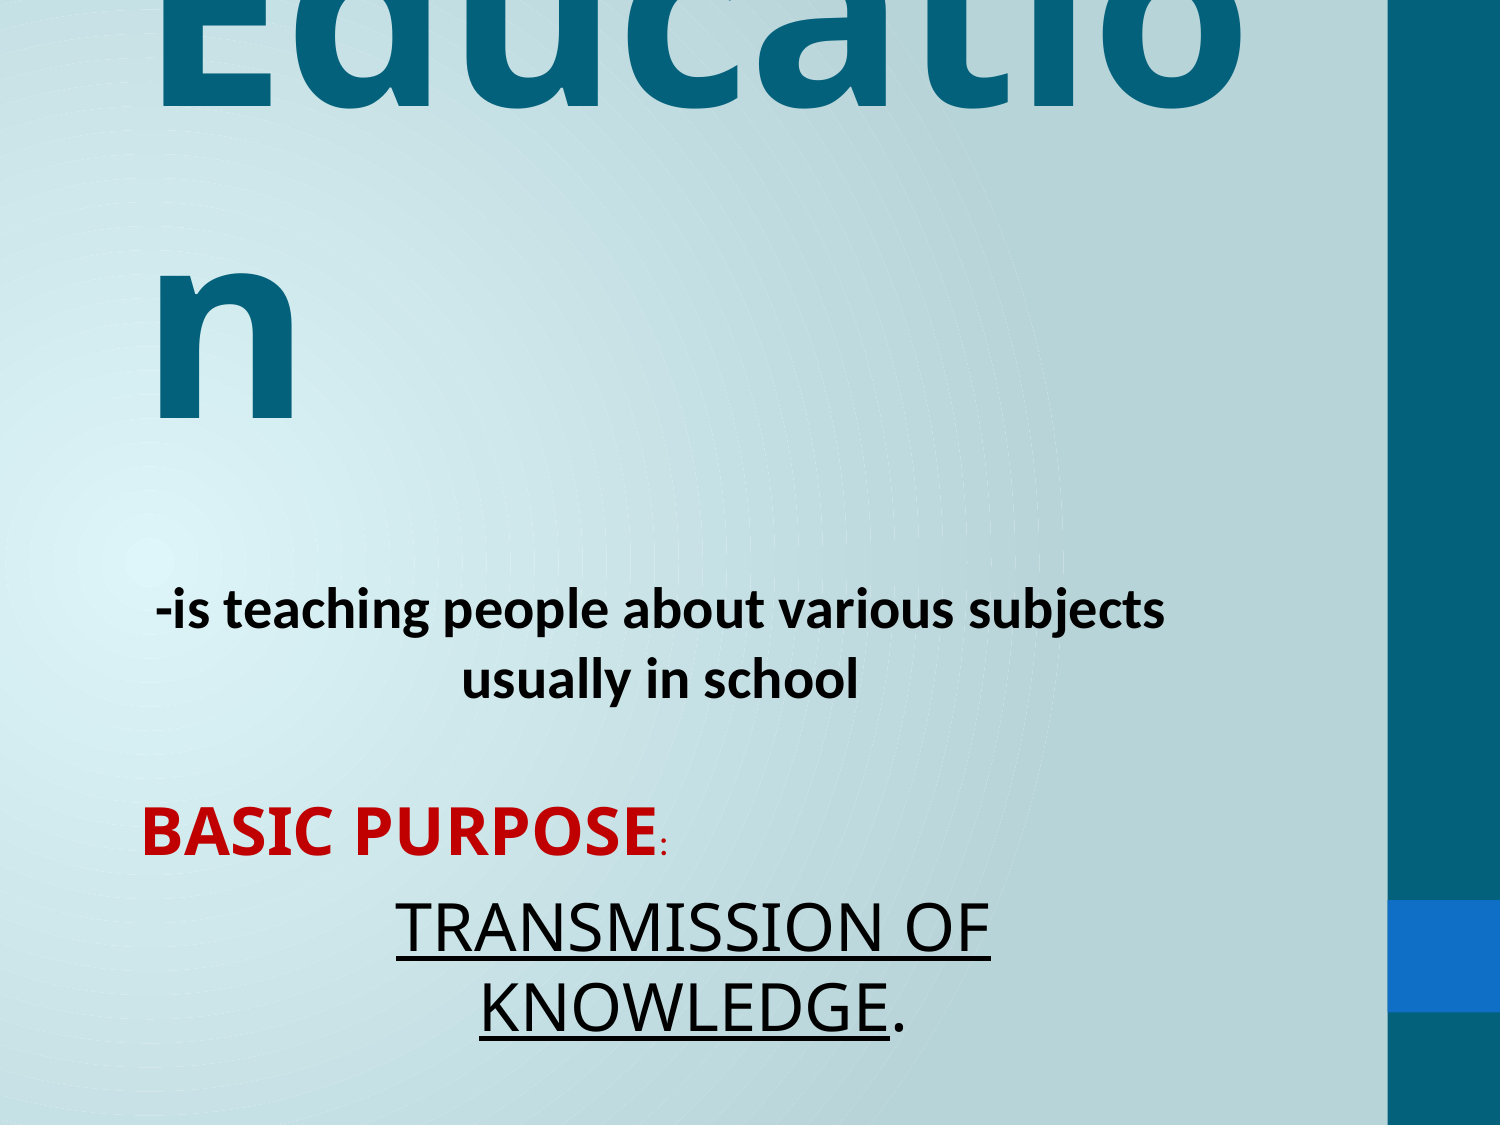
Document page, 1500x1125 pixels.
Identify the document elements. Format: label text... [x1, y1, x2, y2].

text_box TRANSMISSION OF KNOWLEDGE. [174, 876, 1213, 1052]
text_box BASIC PURPOSE: [125, 781, 1150, 876]
title Education [125, 237, 1400, 479]
subtitle -is teaching people about various subjects usually in school [130, 562, 1191, 738]
